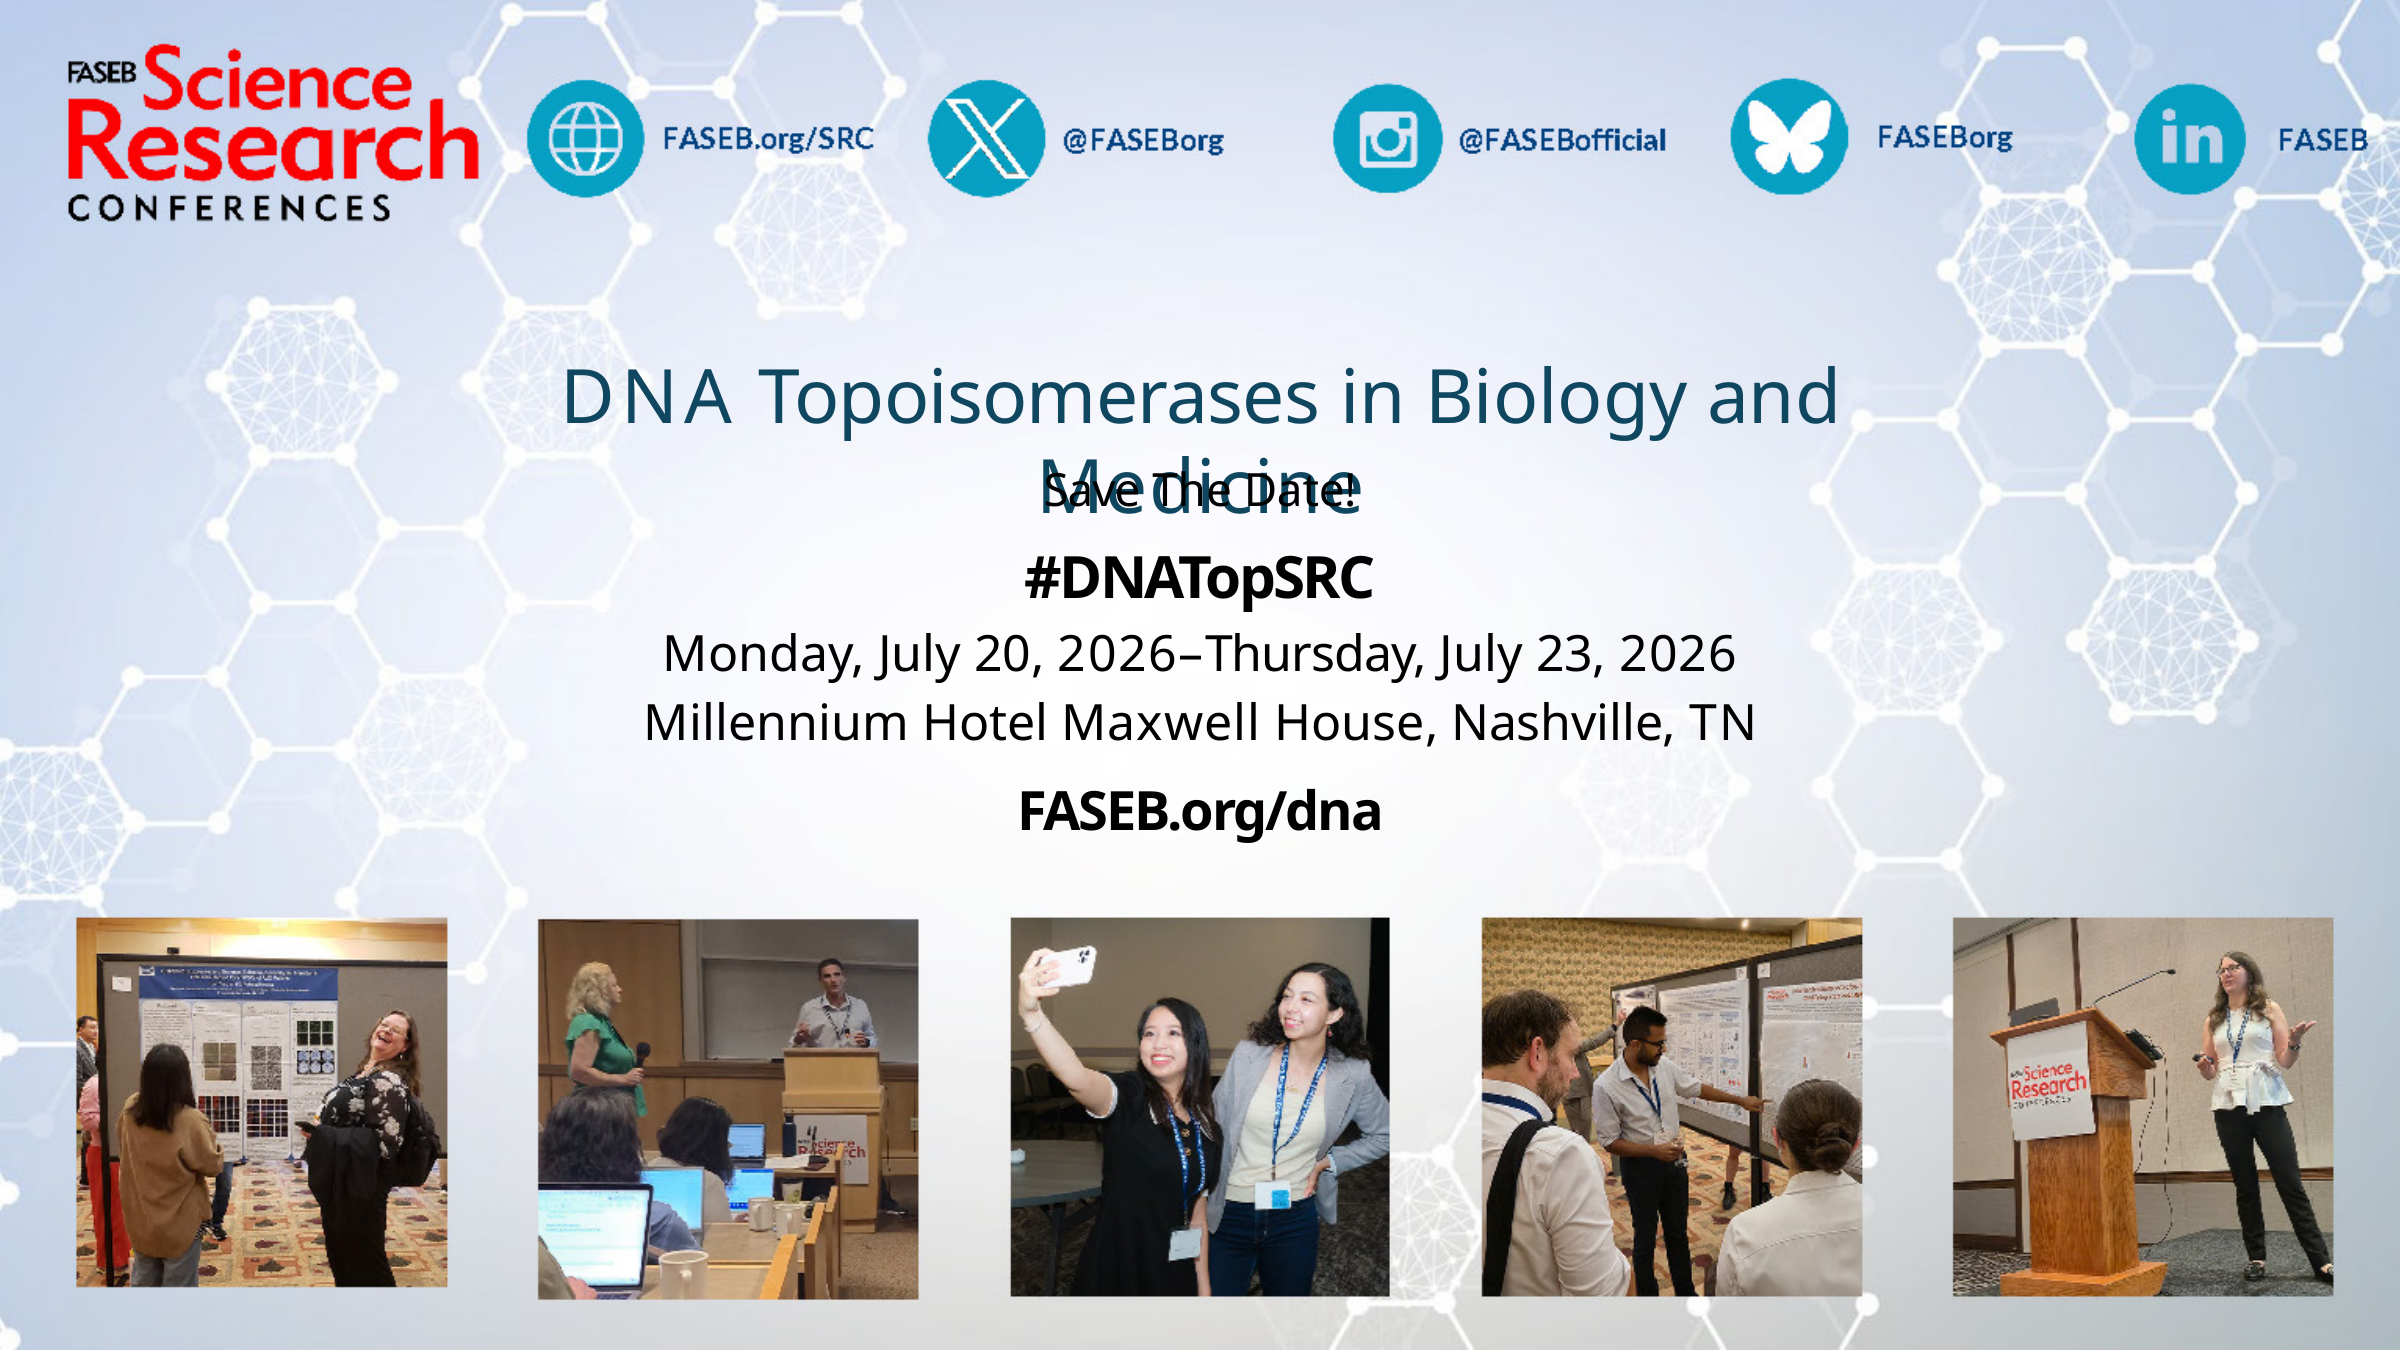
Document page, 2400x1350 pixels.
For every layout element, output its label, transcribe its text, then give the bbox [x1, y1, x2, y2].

title DNA Topoisomerases in Biology and Medicine [385, 346, 2015, 574]
text_box Save The Date! #DNATopSRC Monday, July 20, 2026–Thursday, July 23, 2026 Millennium Hotel Maxwell House, Nashville, TN FASEB.org/dna [569, 439, 1830, 842]
picture [0, 0, 2400, 1350]
